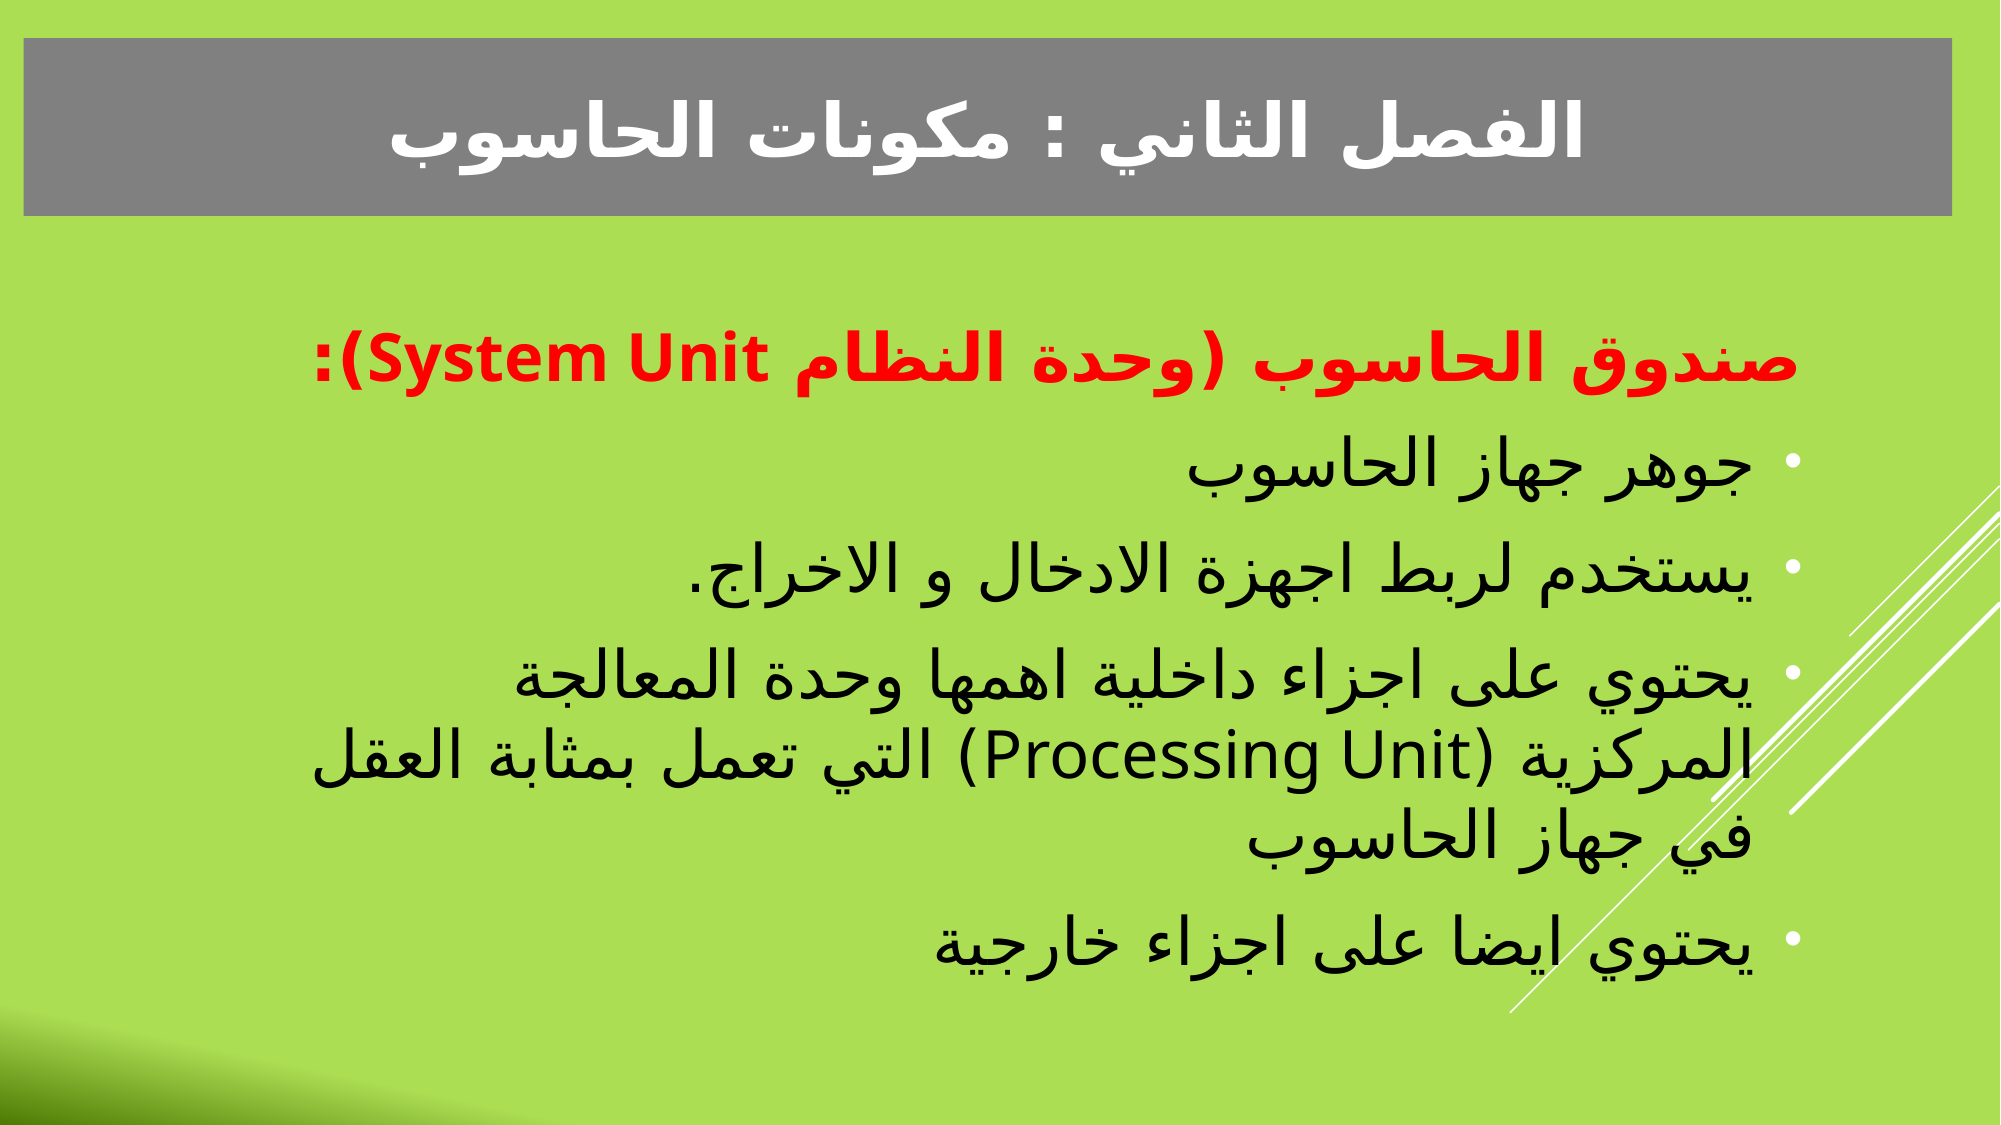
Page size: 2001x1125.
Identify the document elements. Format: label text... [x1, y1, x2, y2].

list صندوق الحاسوب (وحدة النظام System Unit): جوهر جهاز الحاسوب يستخدم لربط اجهزة الادخال و الاخراج. يحتوي على اجزاء داخلية اهمها وحدة المعالجة المركزية (Processing Unit) التي تعمل بمثابة العقل في جهاز الحاسوب يحتوي ايضا على اجزاء خارجية [244, 288, 1818, 1005]
text_box الفصل الثاني : مكونات الحاسوب [23, 38, 1953, 216]
